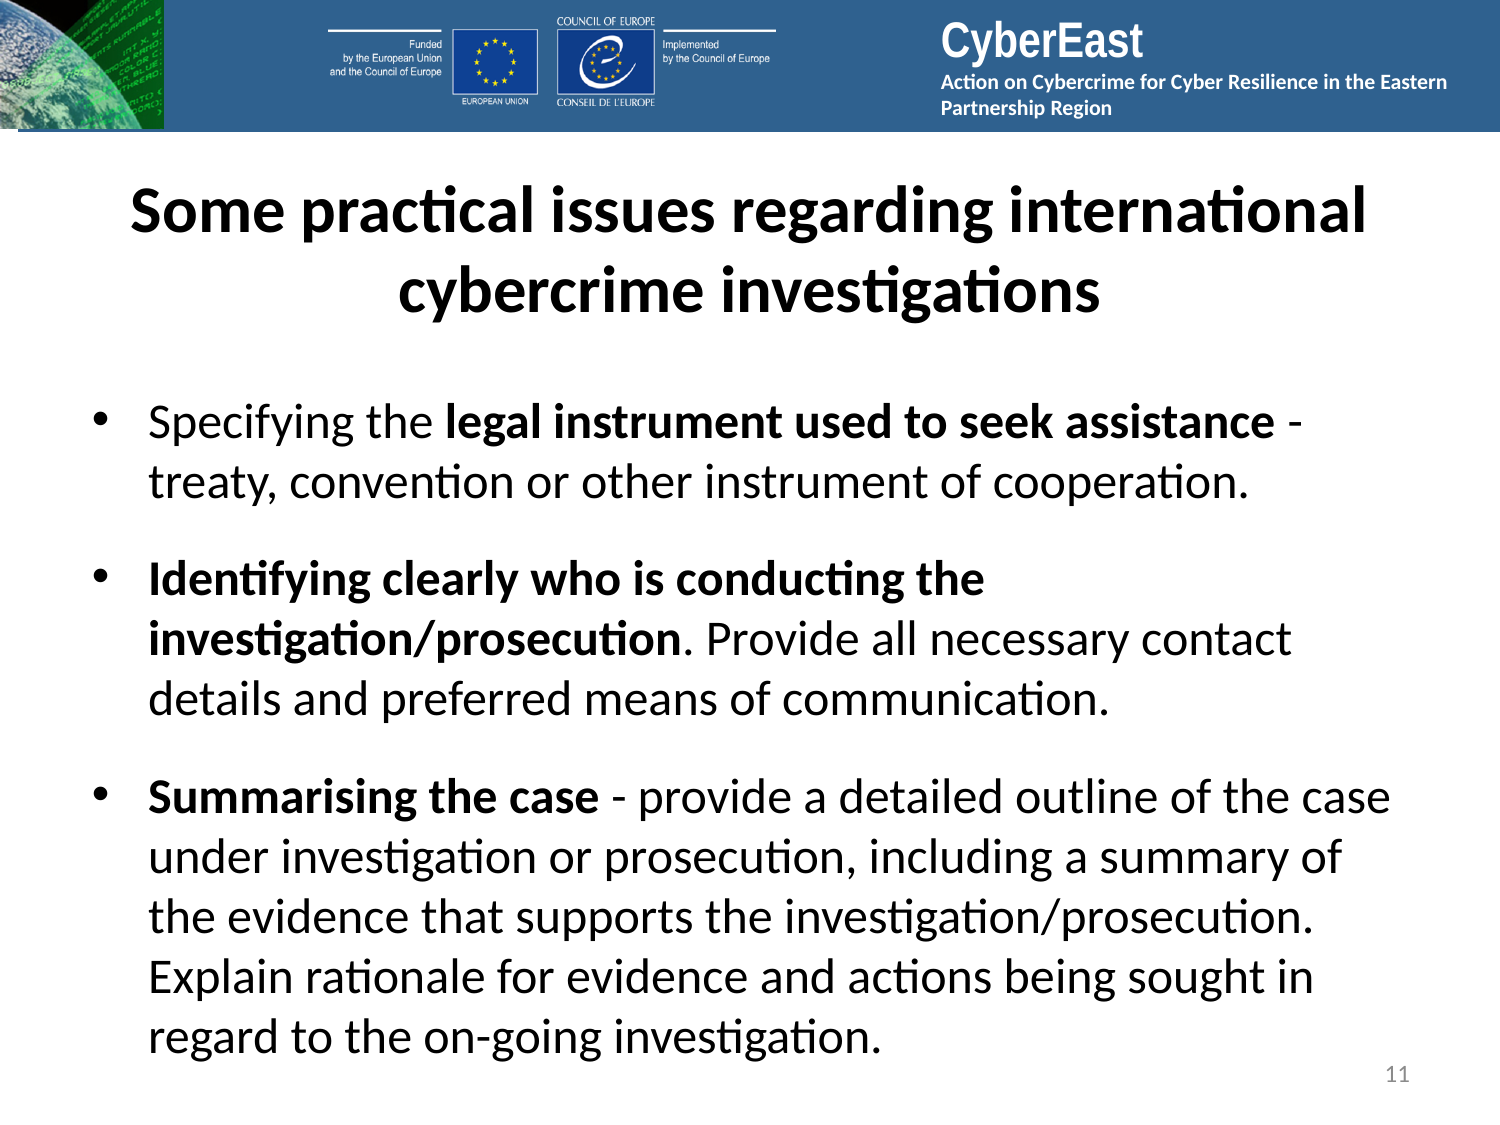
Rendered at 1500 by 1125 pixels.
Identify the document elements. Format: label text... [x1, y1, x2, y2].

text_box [0, 0, 1500, 132]
list Specifying the legal instrument used to seek assistance - treaty, convention or other instrument of cooperation. Identifying clearly who is conducting the investigation/prosecution. Provide all necessary contact details and preferred means of communication. Summarising the case - provide a detailed outline of the case under investigation or prosecution, including a summary of the evidence that supports the investigation/prosecution. Explain rationale for evidence and actions being sought in regard to the on-going investigation. [76, 380, 1427, 1124]
slide_number 11 [1074, 1042, 1425, 1103]
title Some practical issues regarding international cybercrime investigations [75, 152, 1425, 340]
